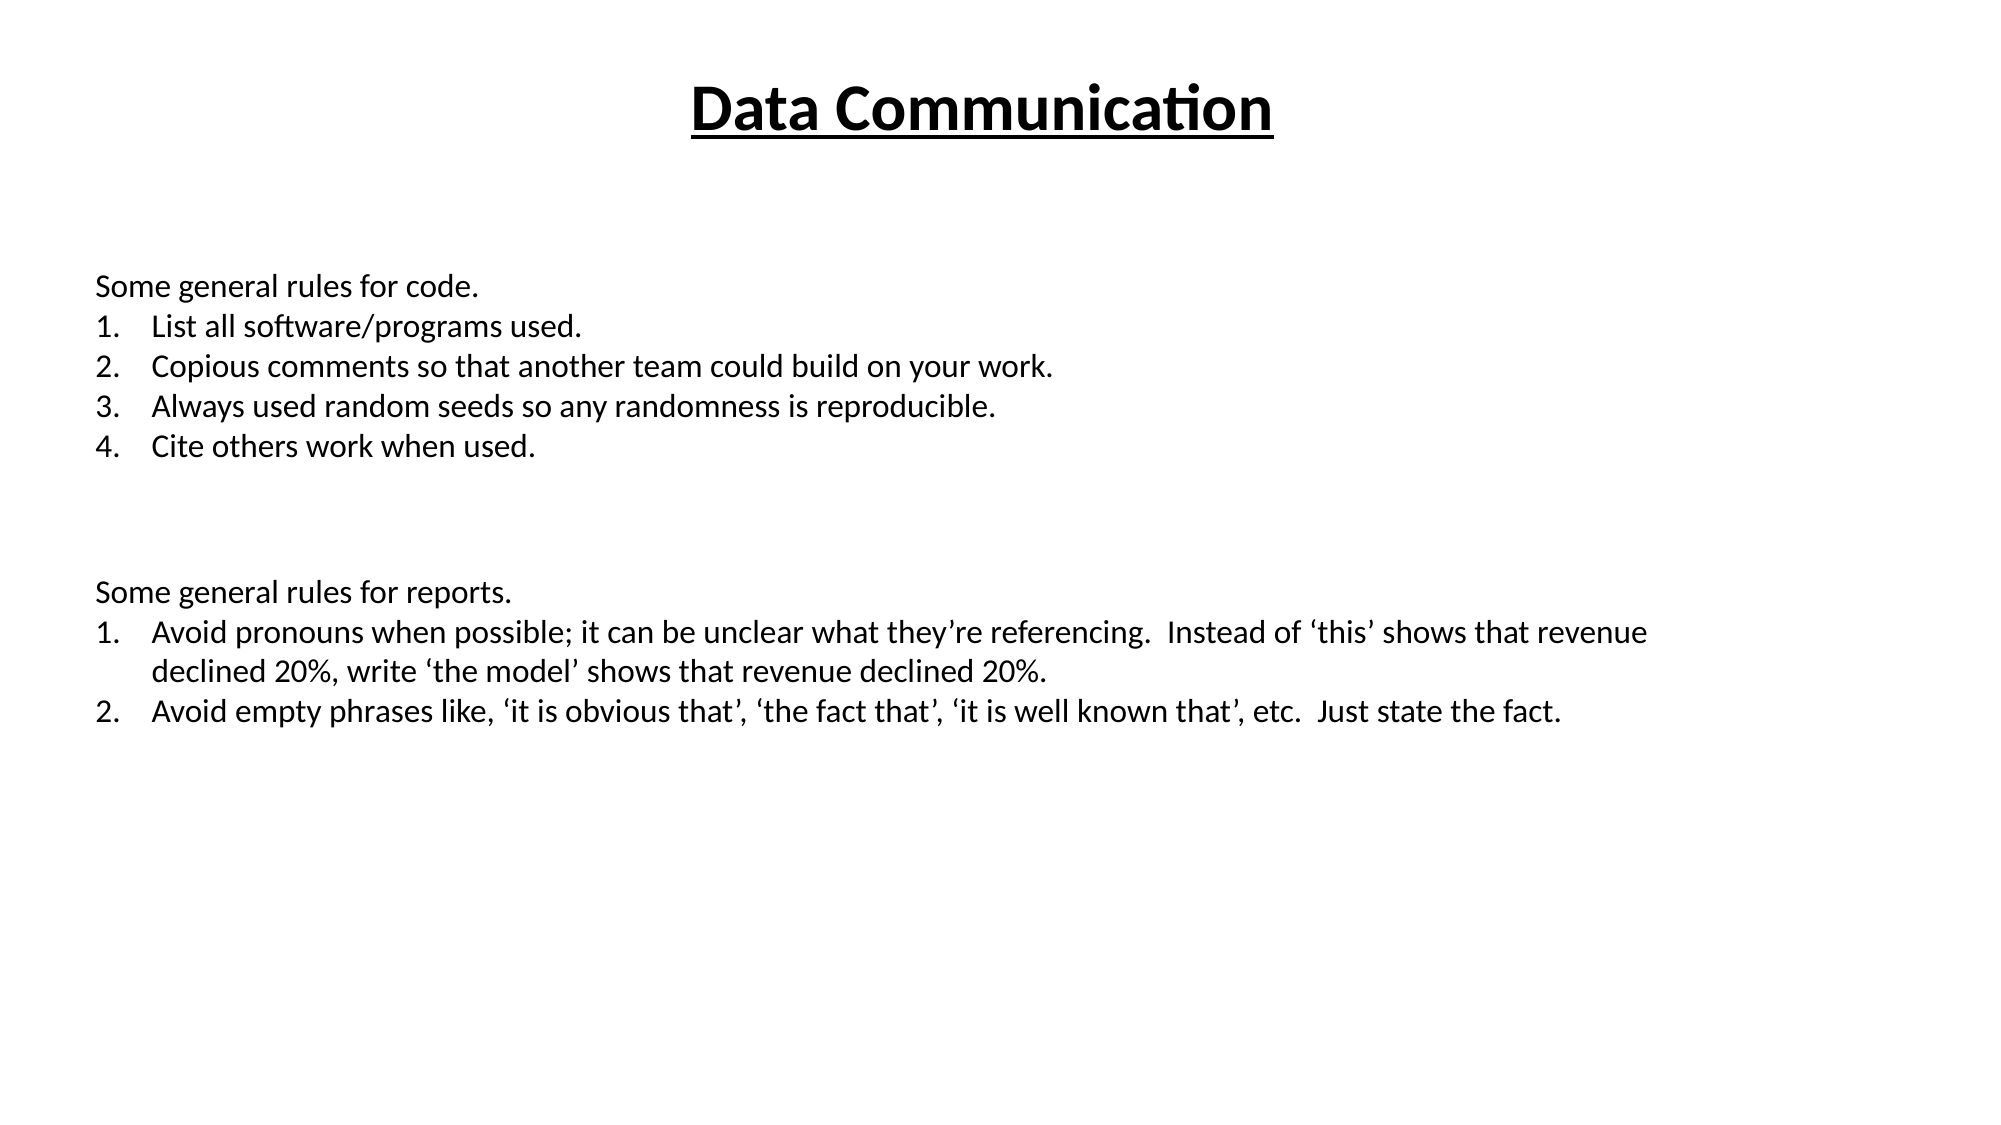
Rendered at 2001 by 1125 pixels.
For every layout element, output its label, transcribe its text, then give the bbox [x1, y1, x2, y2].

text_box Some general rules for code. List all software/programs used. Copious comments so that another team could build on your work. Always used random seeds so any randomness is reproducible. Cite others work when used. [80, 256, 1207, 472]
text_box Data Communication [675, 56, 1352, 152]
text_box Some general rules for reports. Avoid pronouns when possible; it can be unclear what they’re referencing. Instead of ‘this’ shows that revenue declined 20%, write ‘the model’ shows that revenue declined 20%. Avoid empty phrases like, ‘it is obvious that’, ‘the fact that’, ‘it is well known that’, etc. Just state the fact. [80, 562, 1720, 737]
